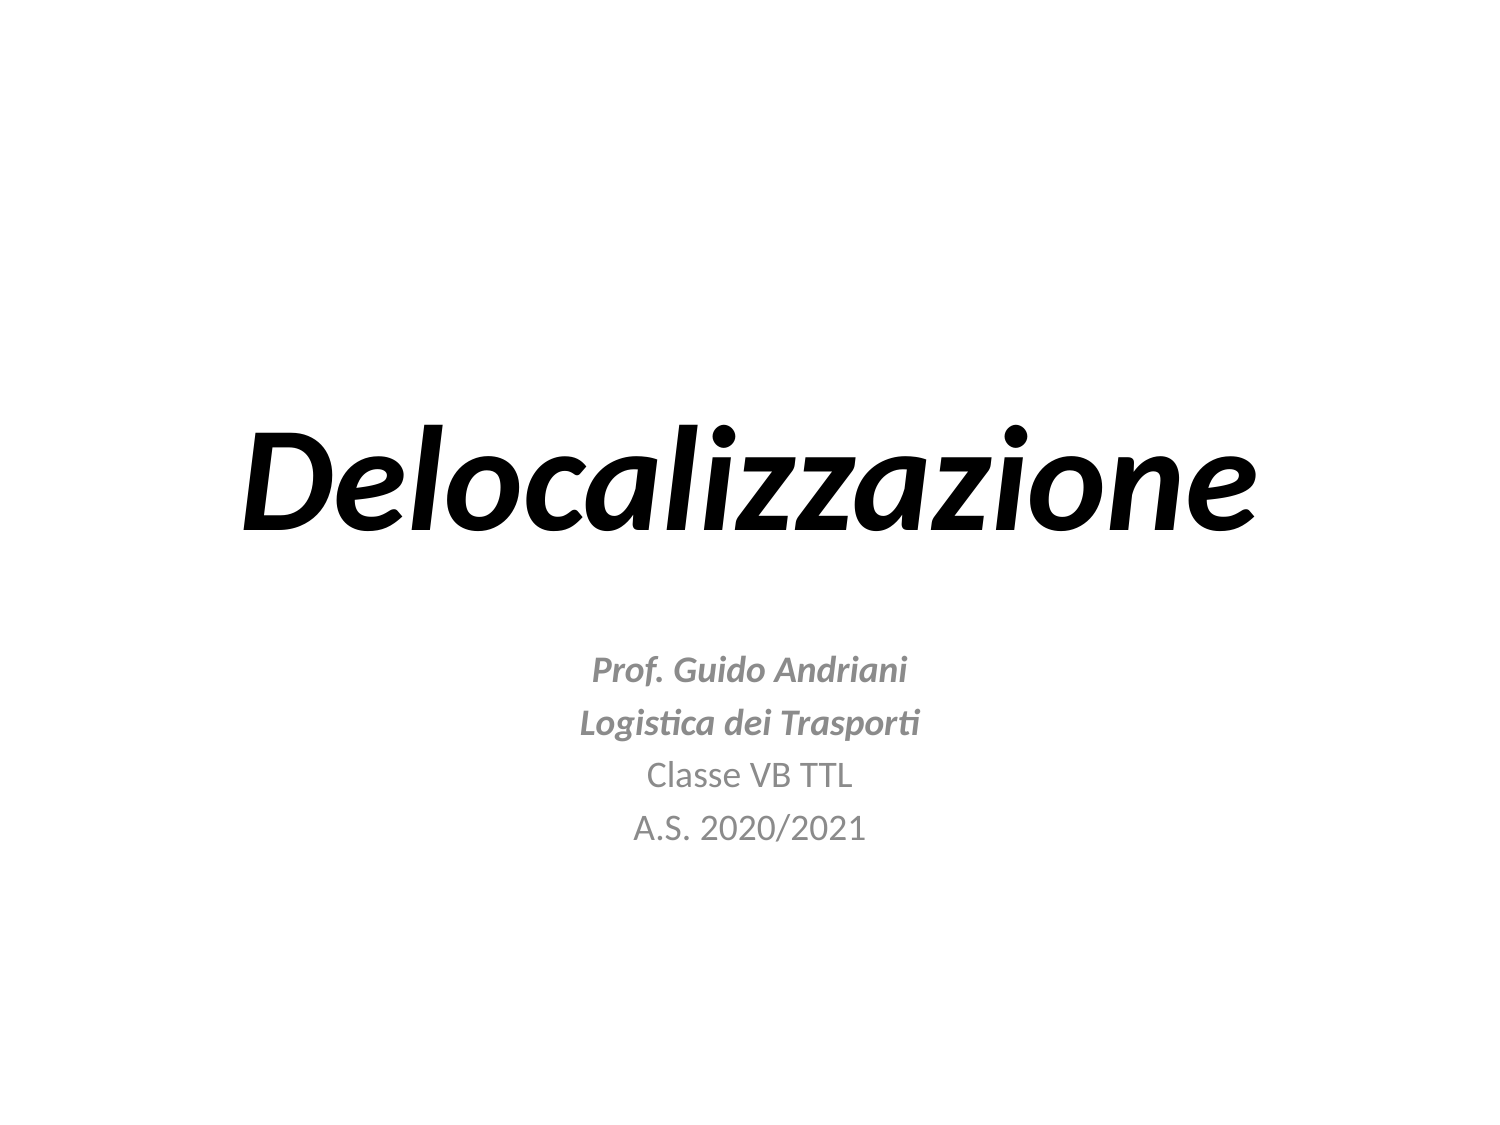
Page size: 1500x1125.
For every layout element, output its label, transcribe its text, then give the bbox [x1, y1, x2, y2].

title Delocalizzazione [112, 349, 1388, 591]
subtitle Prof. Guido Andriani Logistica dei Trasporti Classe VB TTL A.S. 2020/2021 [225, 637, 1275, 925]
